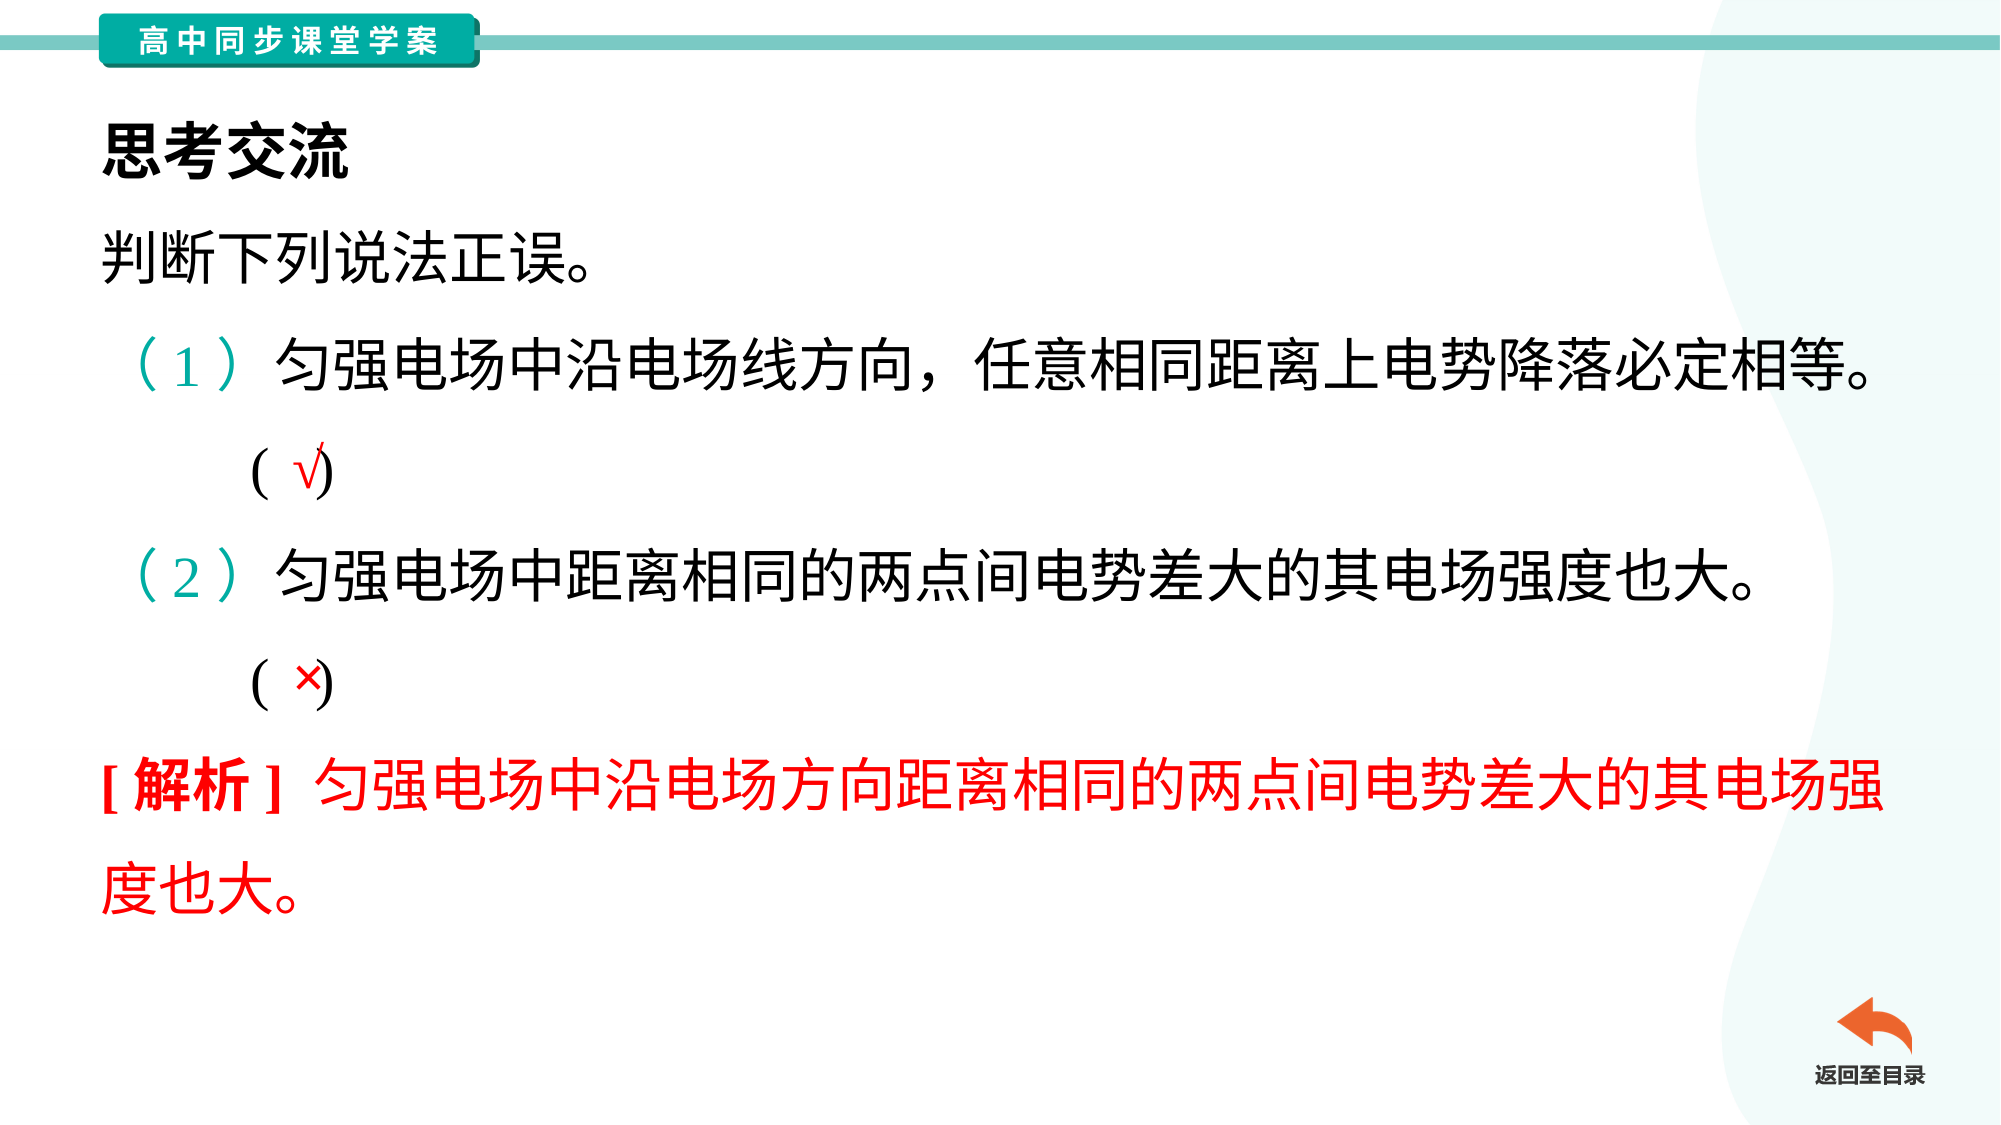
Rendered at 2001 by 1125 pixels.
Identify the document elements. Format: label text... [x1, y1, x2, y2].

text_box （2）匀强电场中距离相同的两点间电势差大的其电场强度也大。 ( ) [100, 502, 1899, 700]
text_box [解析] 匀强电场中沿电场方向距离相同的两点间电势差大的其电场强 度也大。 [100, 712, 1899, 912]
text_box × [258, 606, 360, 698]
text_box √ [270, 396, 346, 490]
text_box （1）匀强电场中沿电场线方向，任意相同距离上电势降落必定相等。 ( ) [100, 292, 1899, 490]
text_box 判断下列说法正误。 [100, 186, 1899, 281]
picture [0, 0, 2000, 1125]
text_box 思考交流 [100, 76, 1899, 186]
